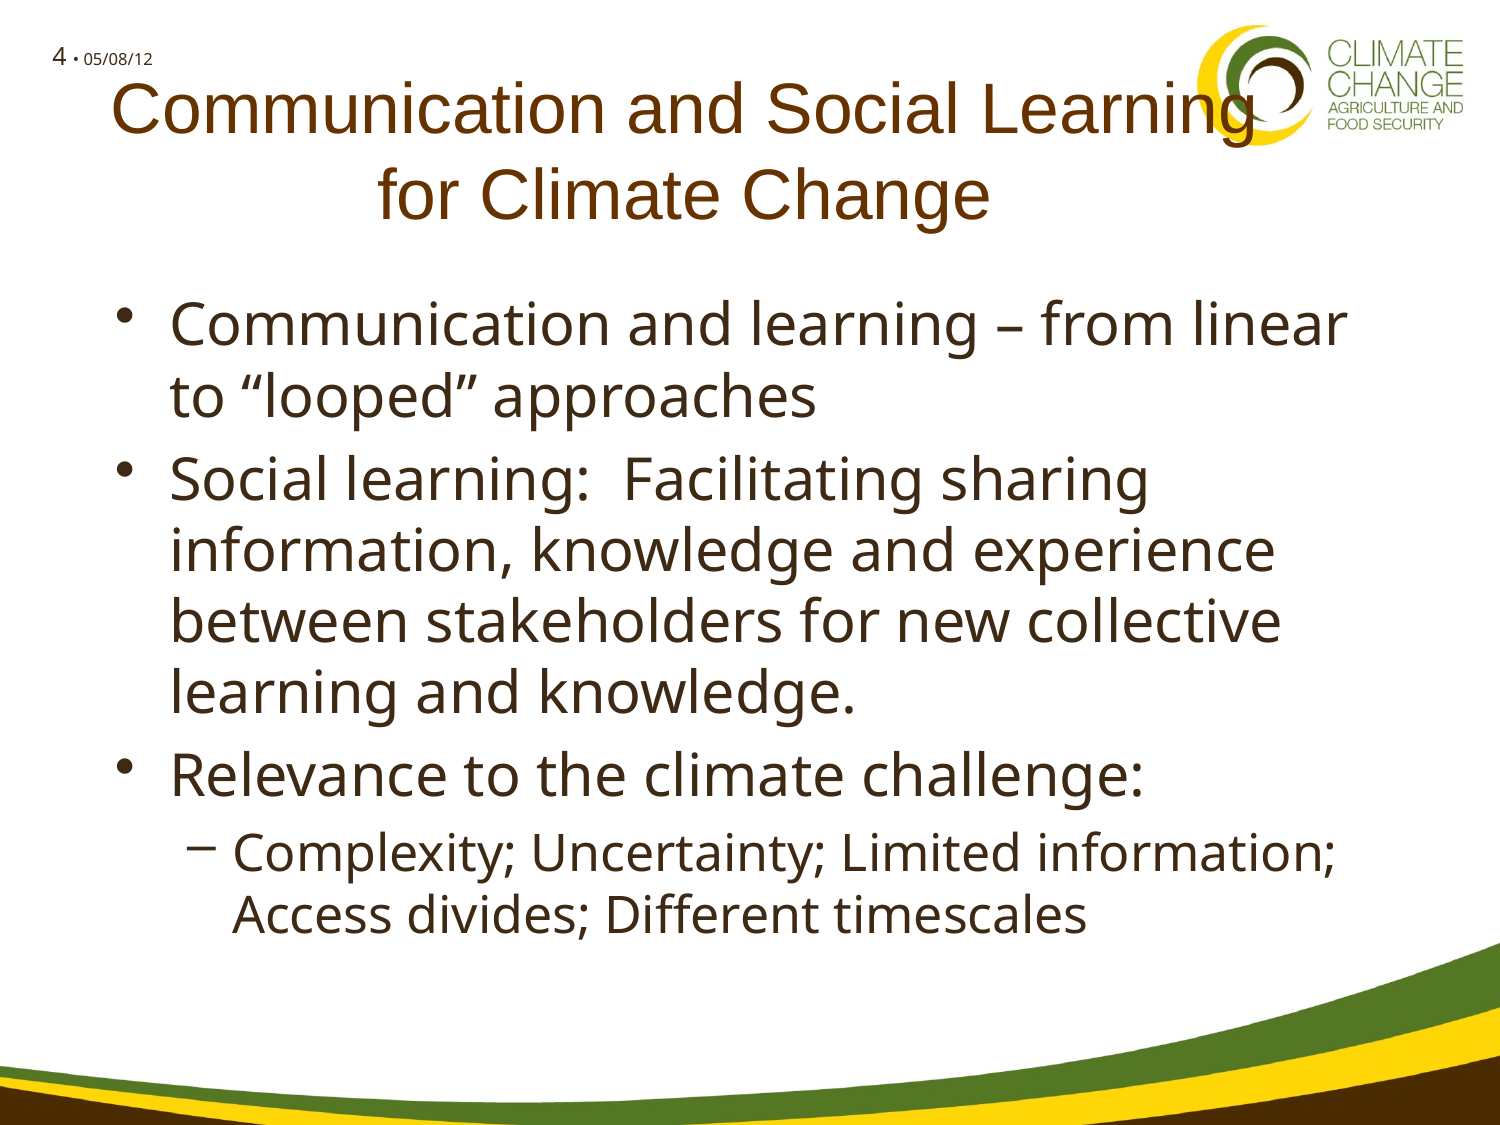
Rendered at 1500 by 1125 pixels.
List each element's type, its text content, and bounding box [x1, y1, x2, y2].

picture [1183, 12, 1475, 154]
list Communication and learning – from linear to “looped” approaches Social learning: Facilitating sharing information, knowledge and experience between stakeholders for new collective learning and knowledge. Relevance to the climate challenge: Complexity; Uncertainty; Limited information; Access divides; Different timescales [99, 278, 1388, 1000]
title Communication and Social Learning for Climate Change [76, 54, 1294, 243]
picture [0, 936, 1500, 1125]
